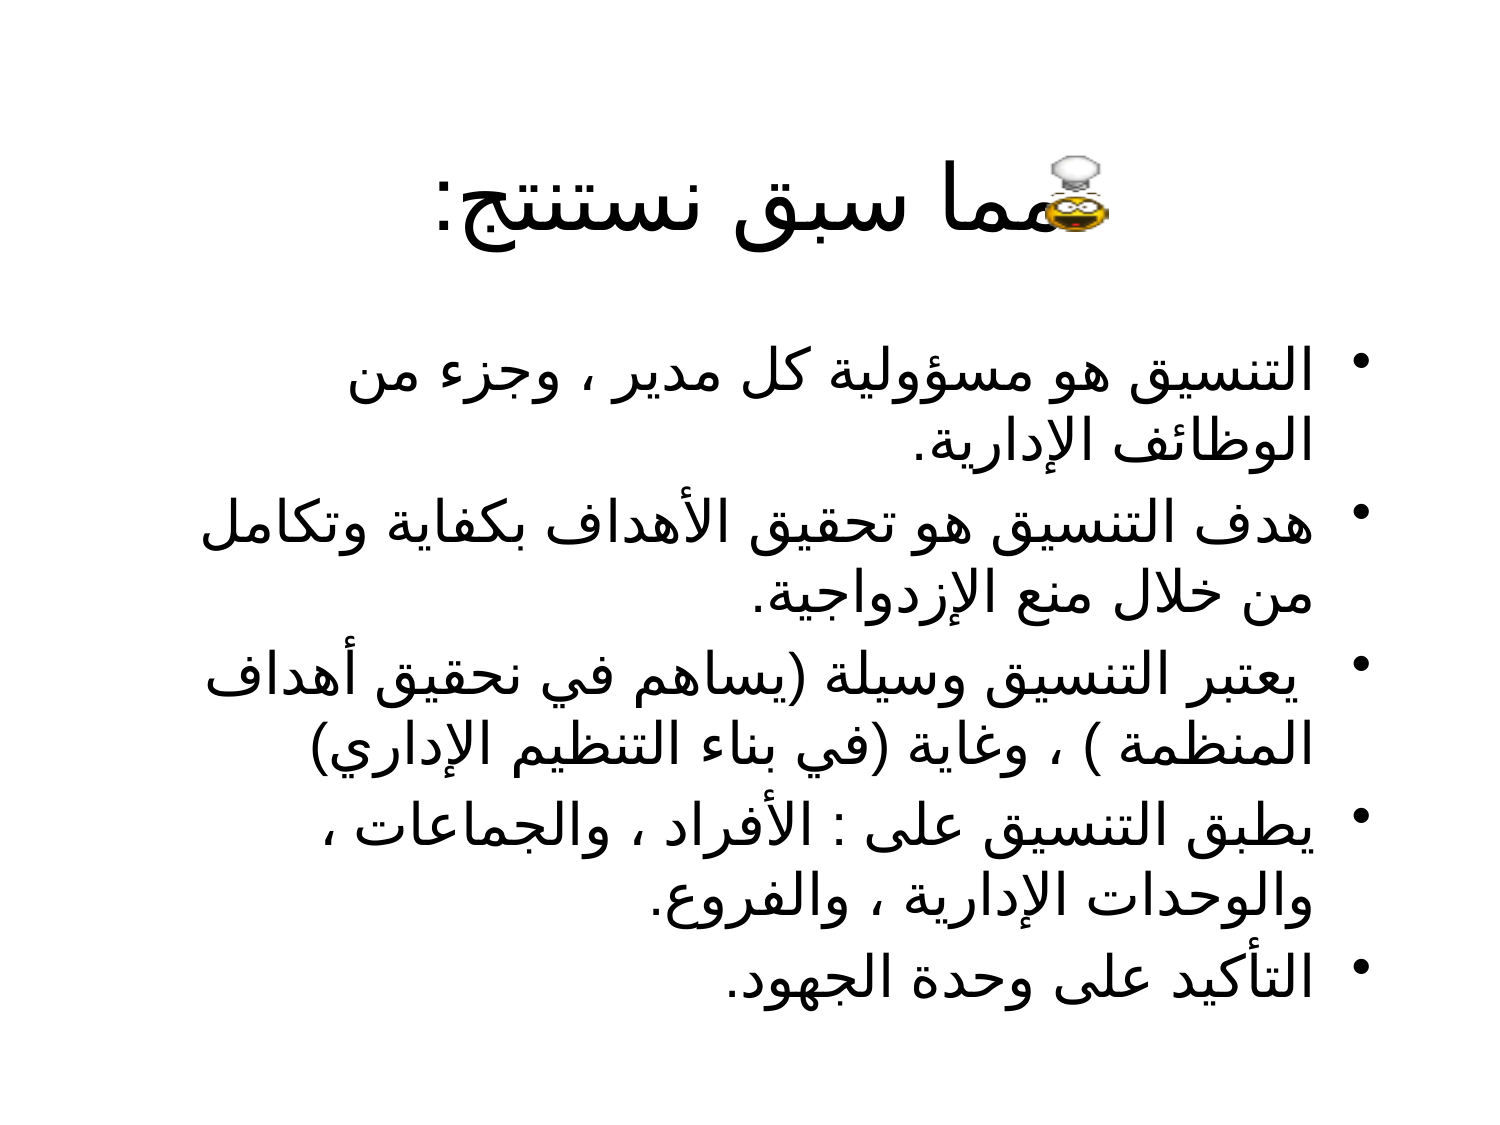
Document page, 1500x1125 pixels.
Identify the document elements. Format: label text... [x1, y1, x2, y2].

list التنسيق هو مسؤولية كل مدير ، وجزء من الوظائف الإدارية. هدف التنسيق هو تحقيق الأهداف بكفاية وتكامل من خلال منع الإزدواجية. يعتبر التنسيق وسيلة (يساهم في نحقيق أهداف المنظمة ) ، وغاية (في بناء التنظيم الإداري) يطبق التنسيق على : الأفراد ، والجماعات ، والوحدات الإدارية ، والفروع. التأكيد على وحدة الجهود. [112, 324, 1388, 1001]
title مما سبق نستنتج: [112, 99, 1388, 288]
picture [1045, 148, 1109, 232]
